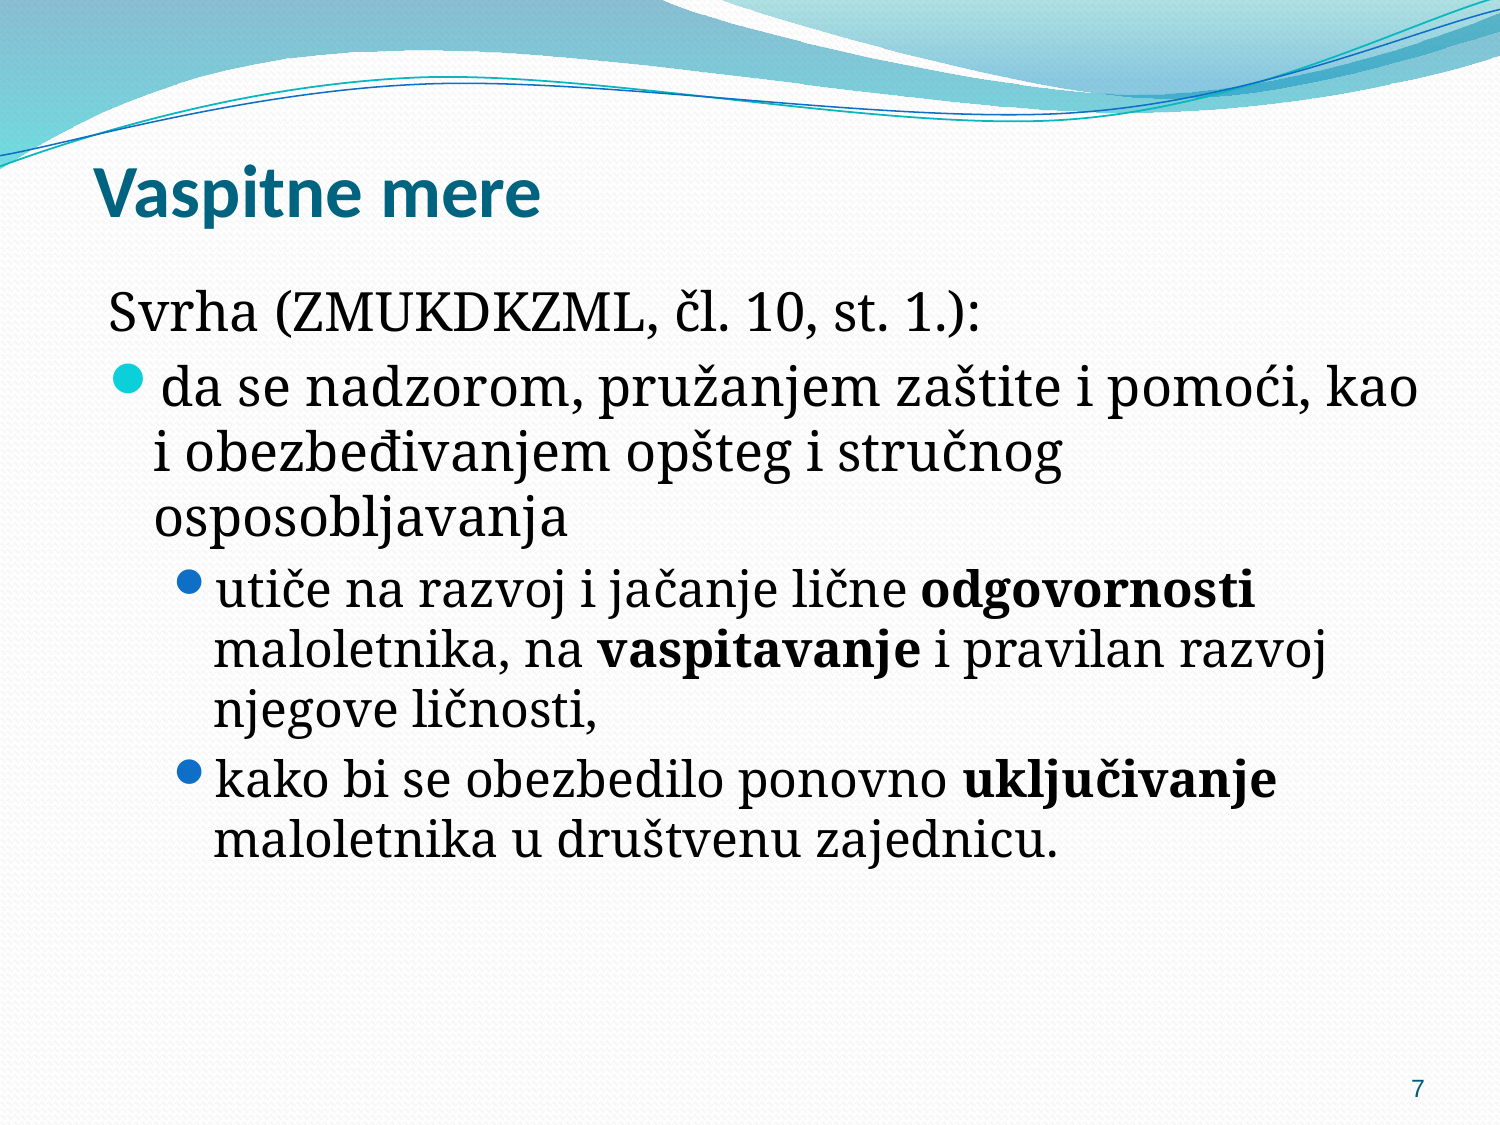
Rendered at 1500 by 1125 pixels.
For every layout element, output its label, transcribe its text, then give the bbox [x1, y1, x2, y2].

title Vaspitne mere [93, 44, 1466, 233]
list Svrha (ZMUKDKZML, čl. 10, st. 1.): da se nadzorom, pružanjem zaštite i pomoći, kao i obezbeđivanjem opšteg i stručnog osposobljavanja utiče na razvoj i jačanje lične odgovornosti maloletnika, na vaspitavanje i pravilan razvoj njegove ličnosti, kako bi se obezbedilo ponovno uključivanje maloletnika u društvenu zajednicu. [93, 269, 1466, 1026]
slide_number 7 [1299, 1042, 1425, 1103]
